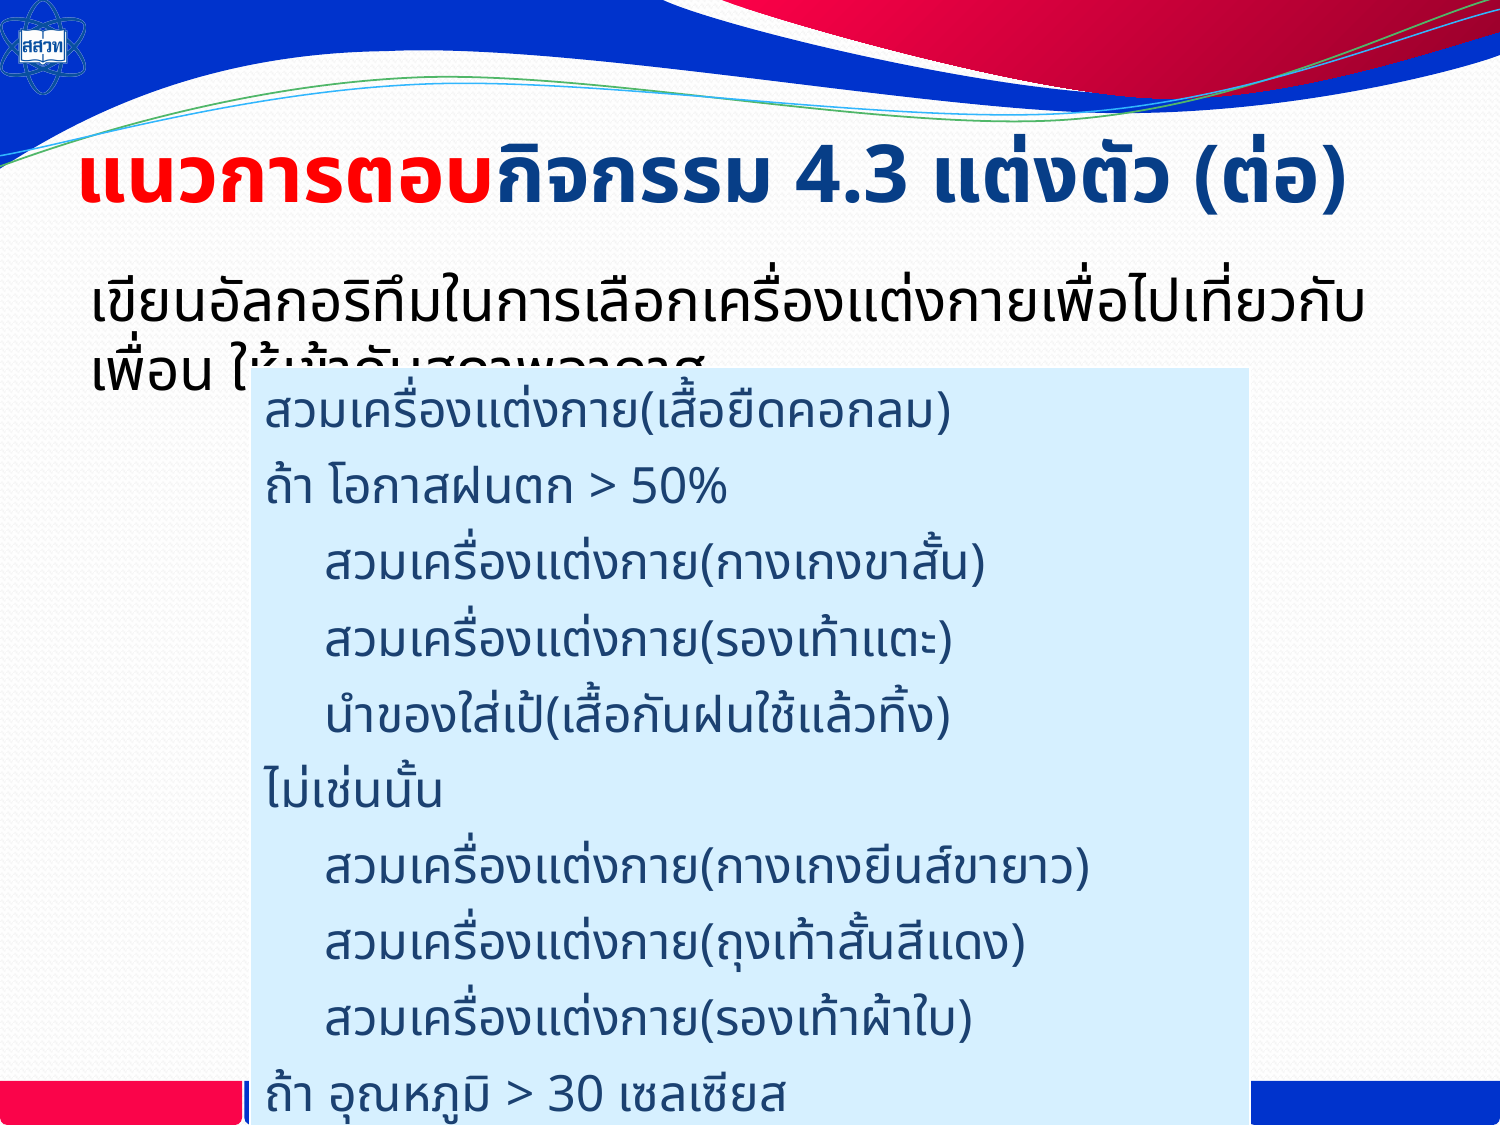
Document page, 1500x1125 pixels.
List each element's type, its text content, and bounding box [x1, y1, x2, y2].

title แนวการตอบกิจกรรม 4.3 แต่งตัว (ต่อ) [75, 115, 1425, 255]
table_header สวมเครื่องแต่งกาย(เสื้อยืดคอกลม) ถ้า โอกาสฝนตก > 50% สวมเครื่องแต่งกาย(กางเกงขาสั้น) สวมเครื่องแต่งกาย(รองเท้าแตะ) นำของใส่เป้(เสื้อกันฝนใช้แล้วทิ้ง) ไม่เช่นนั้น สวมเครื่องแต่งกาย(กางเกงยีนส์ขายาว) สวมเครื่องแต่งกาย(ถุงเท้าสั้นสีแดง) สวมเครื่องแต่งกาย(รองเท้าผ้าใบ) ถ้า อุณหภูมิ > 30 เซลเซียส สวมเครื่องแต่งกาย(หมวกแก๊ปงานกีฬาโรงเรียน) [251, 368, 1249, 1125]
list เขียนอัลกอริทึมในการเลือกเครื่องแต่งกายเพื่อไปเที่ยวกับเพื่อน ให้เข้ากับสภาพอากาศ [75, 255, 1425, 1038]
picture [0, 0, 86, 95]
